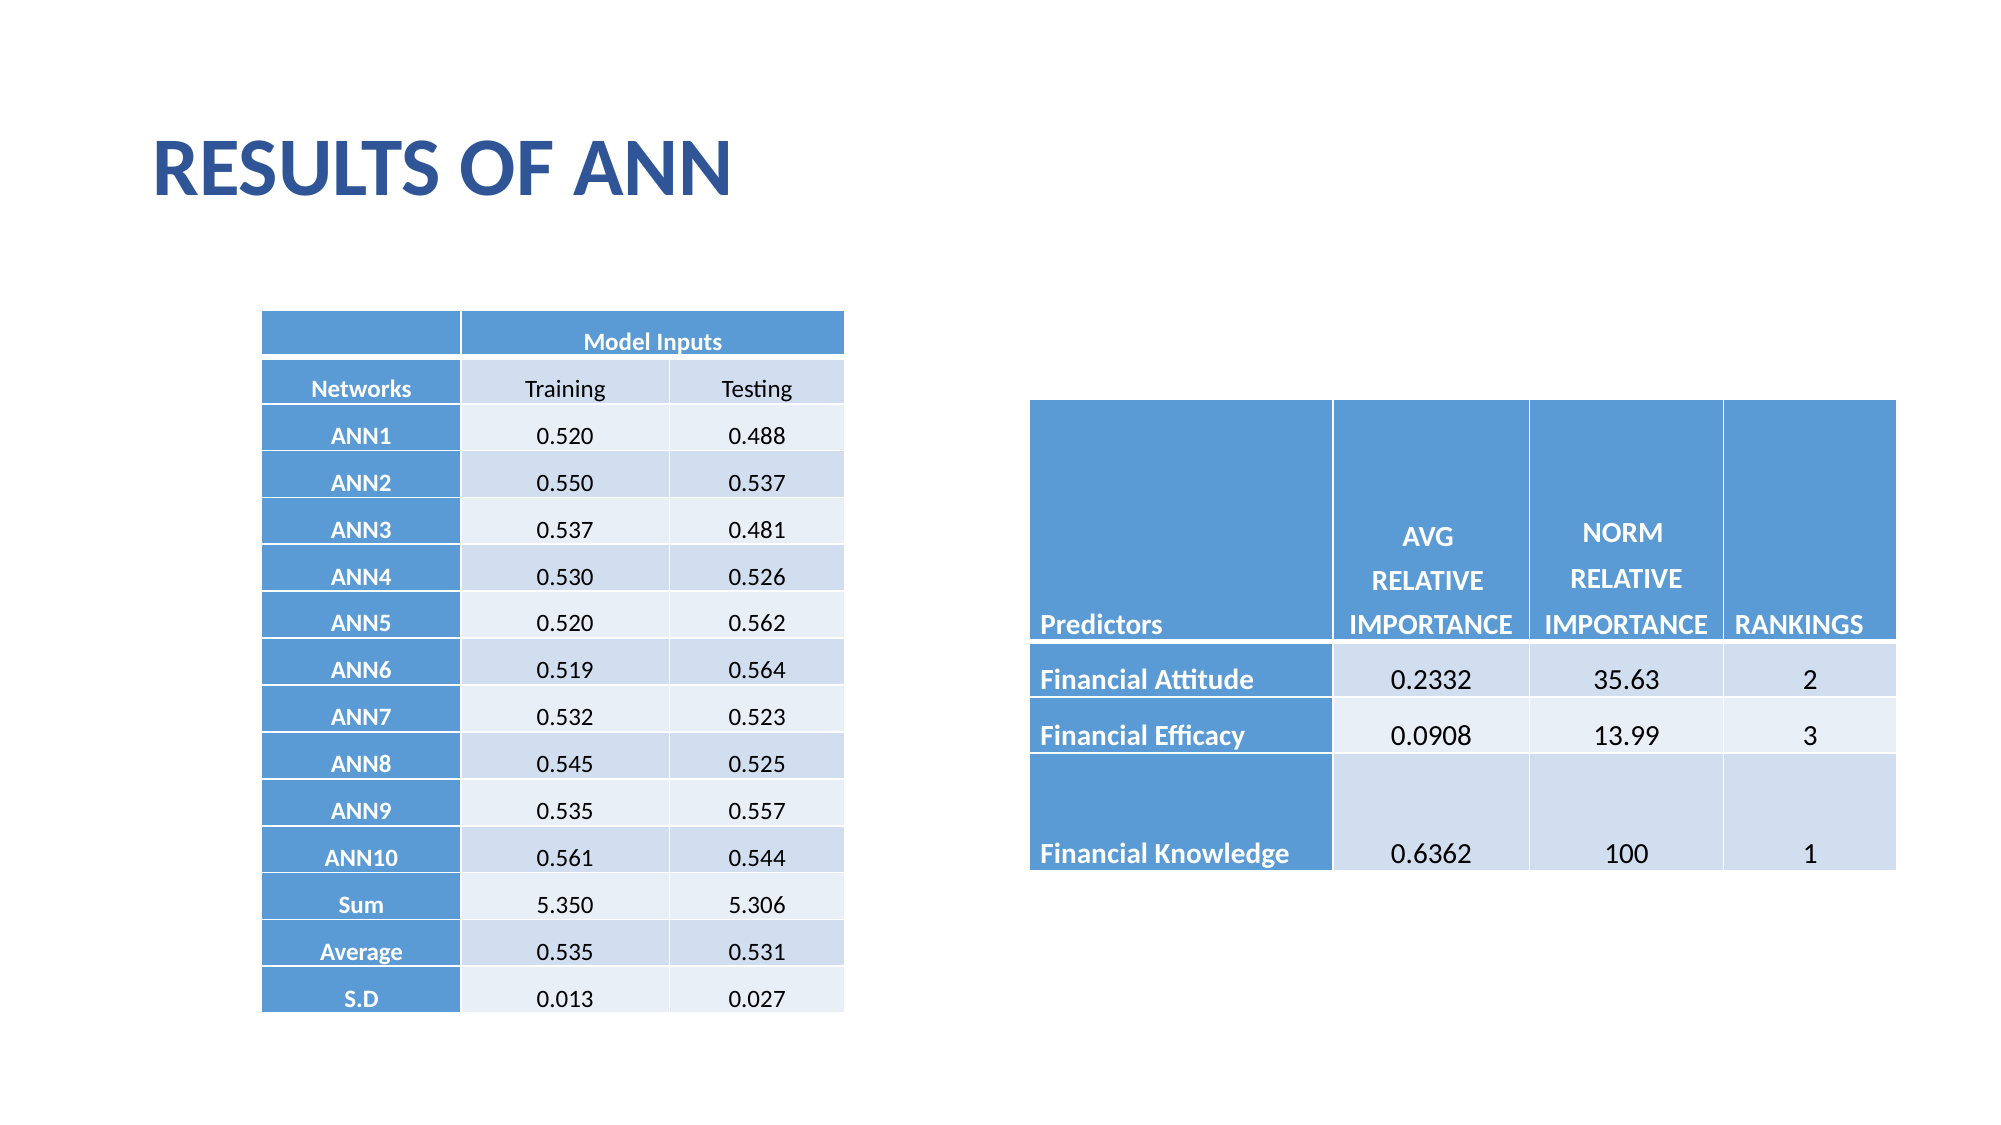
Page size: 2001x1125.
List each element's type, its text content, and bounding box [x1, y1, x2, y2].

table_cell 0.550 [462, 451, 669, 497]
table_cell 0.535 [462, 920, 669, 965]
table_cell 0.526 [670, 545, 844, 590]
table_cell 0.013 [462, 967, 669, 1012]
table_cell 35.63 [1530, 644, 1723, 696]
table_cell 0.564 [670, 639, 844, 684]
table_cell ANN2 [262, 451, 460, 497]
table_cell 5.350 [462, 873, 669, 919]
table_cell 0.488 [670, 405, 844, 450]
table_cell ANN4 [262, 545, 460, 590]
table_cell 0.520 [462, 592, 669, 637]
table_cell Networks [262, 360, 460, 403]
table_cell Sum [262, 873, 460, 919]
table_header Model Inputs [462, 311, 844, 354]
table_cell ANN7 [262, 686, 460, 731]
table_cell 0.535 [462, 780, 669, 825]
table_cell 0.537 [462, 498, 669, 543]
table_cell 1 [1724, 754, 1896, 870]
table_cell 2 [1724, 644, 1896, 696]
table_cell 0.519 [462, 639, 669, 684]
table_header RANKINGS [1724, 400, 1896, 639]
table_cell 0.562 [670, 592, 844, 637]
table_header AVG RELATIVE IMPORTANCE [1334, 400, 1529, 639]
table_cell 0.531 [670, 920, 844, 965]
table_header NORM RELATIVE IMPORTANCE [1530, 400, 1723, 639]
table_cell 0.544 [670, 827, 844, 872]
table_cell 0.532 [462, 686, 669, 731]
table_cell 0.6362 [1334, 754, 1529, 870]
table_cell 0.027 [670, 967, 844, 1012]
table_cell ANN10 [262, 827, 460, 872]
table_cell 0.557 [670, 780, 844, 825]
table_cell 0.530 [462, 545, 669, 590]
table_cell ANN5 [262, 592, 460, 637]
table_cell ANN3 [262, 498, 460, 543]
table_cell S.D [262, 967, 460, 1012]
table_cell Financial Efficacy [1030, 698, 1332, 752]
table_cell 0.523 [670, 686, 844, 731]
table_cell Training [462, 360, 669, 403]
table_cell 0.545 [462, 733, 669, 778]
title RESULTS OF ANN [137, 59, 1863, 278]
table_header Predictors [1030, 400, 1332, 639]
table_cell 100 [1530, 754, 1723, 870]
table_cell 0.0908 [1334, 698, 1529, 752]
table_cell ANN8 [262, 733, 460, 778]
table_cell Financial Attitude [1030, 644, 1332, 696]
table_cell ANN6 [262, 639, 460, 684]
table_cell ANN9 [262, 780, 460, 825]
table_cell 5.306 [670, 873, 844, 919]
table_cell 0.2332 [1334, 644, 1529, 696]
table_cell 0.520 [462, 405, 669, 450]
table_cell Testing [670, 360, 844, 403]
table_cell ANN1 [262, 405, 460, 450]
table_cell Average [262, 920, 460, 965]
table_cell 0.561 [462, 827, 669, 872]
table_cell 13.99 [1530, 698, 1723, 752]
table_cell 0.525 [670, 733, 844, 778]
table_header [262, 311, 460, 354]
table_cell 3 [1724, 698, 1896, 752]
table_cell 0.481 [670, 498, 844, 543]
table_cell Financial Knowledge [1030, 754, 1332, 870]
table_cell 0.537 [670, 451, 844, 497]
